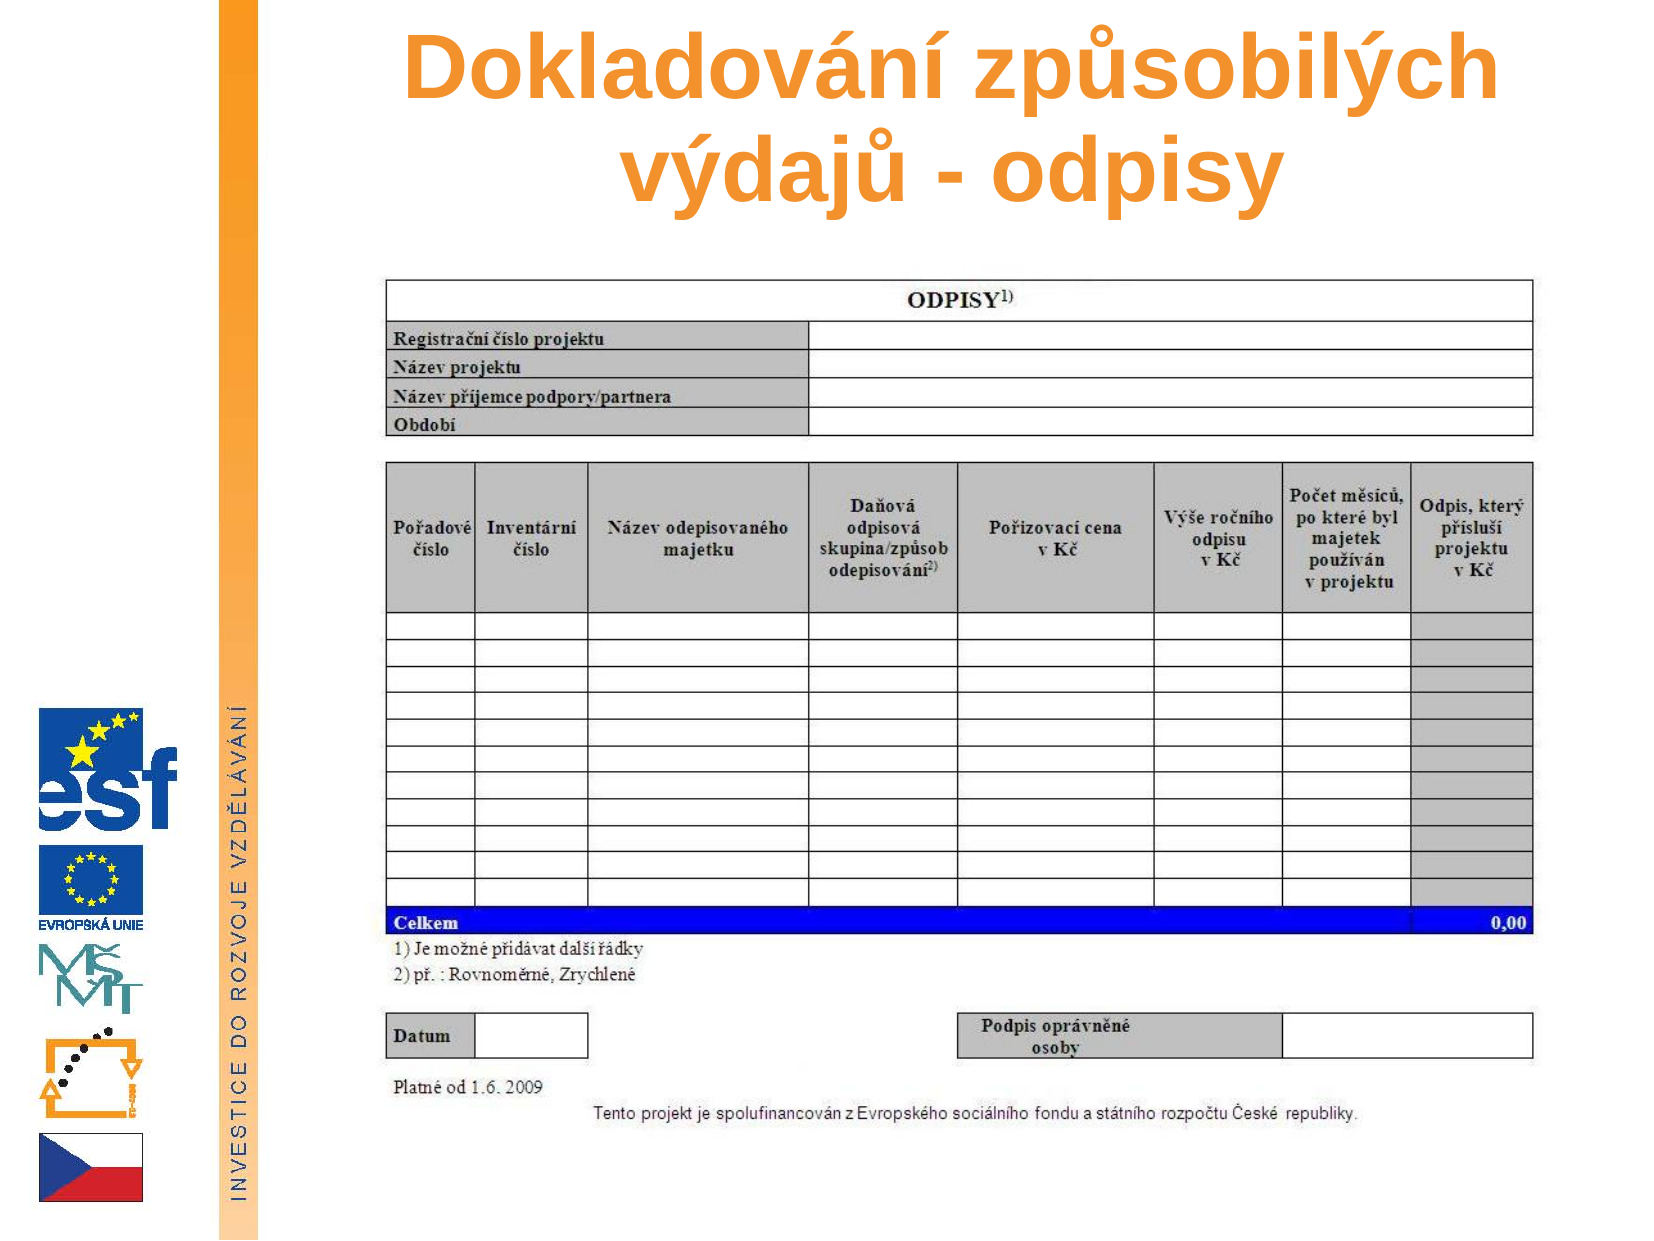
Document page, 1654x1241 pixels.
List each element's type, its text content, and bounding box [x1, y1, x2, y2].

picture [0, 0, 1654, 1240]
title Dokladování způsobilých výdajů - odpisy [252, 45, 1654, 222]
